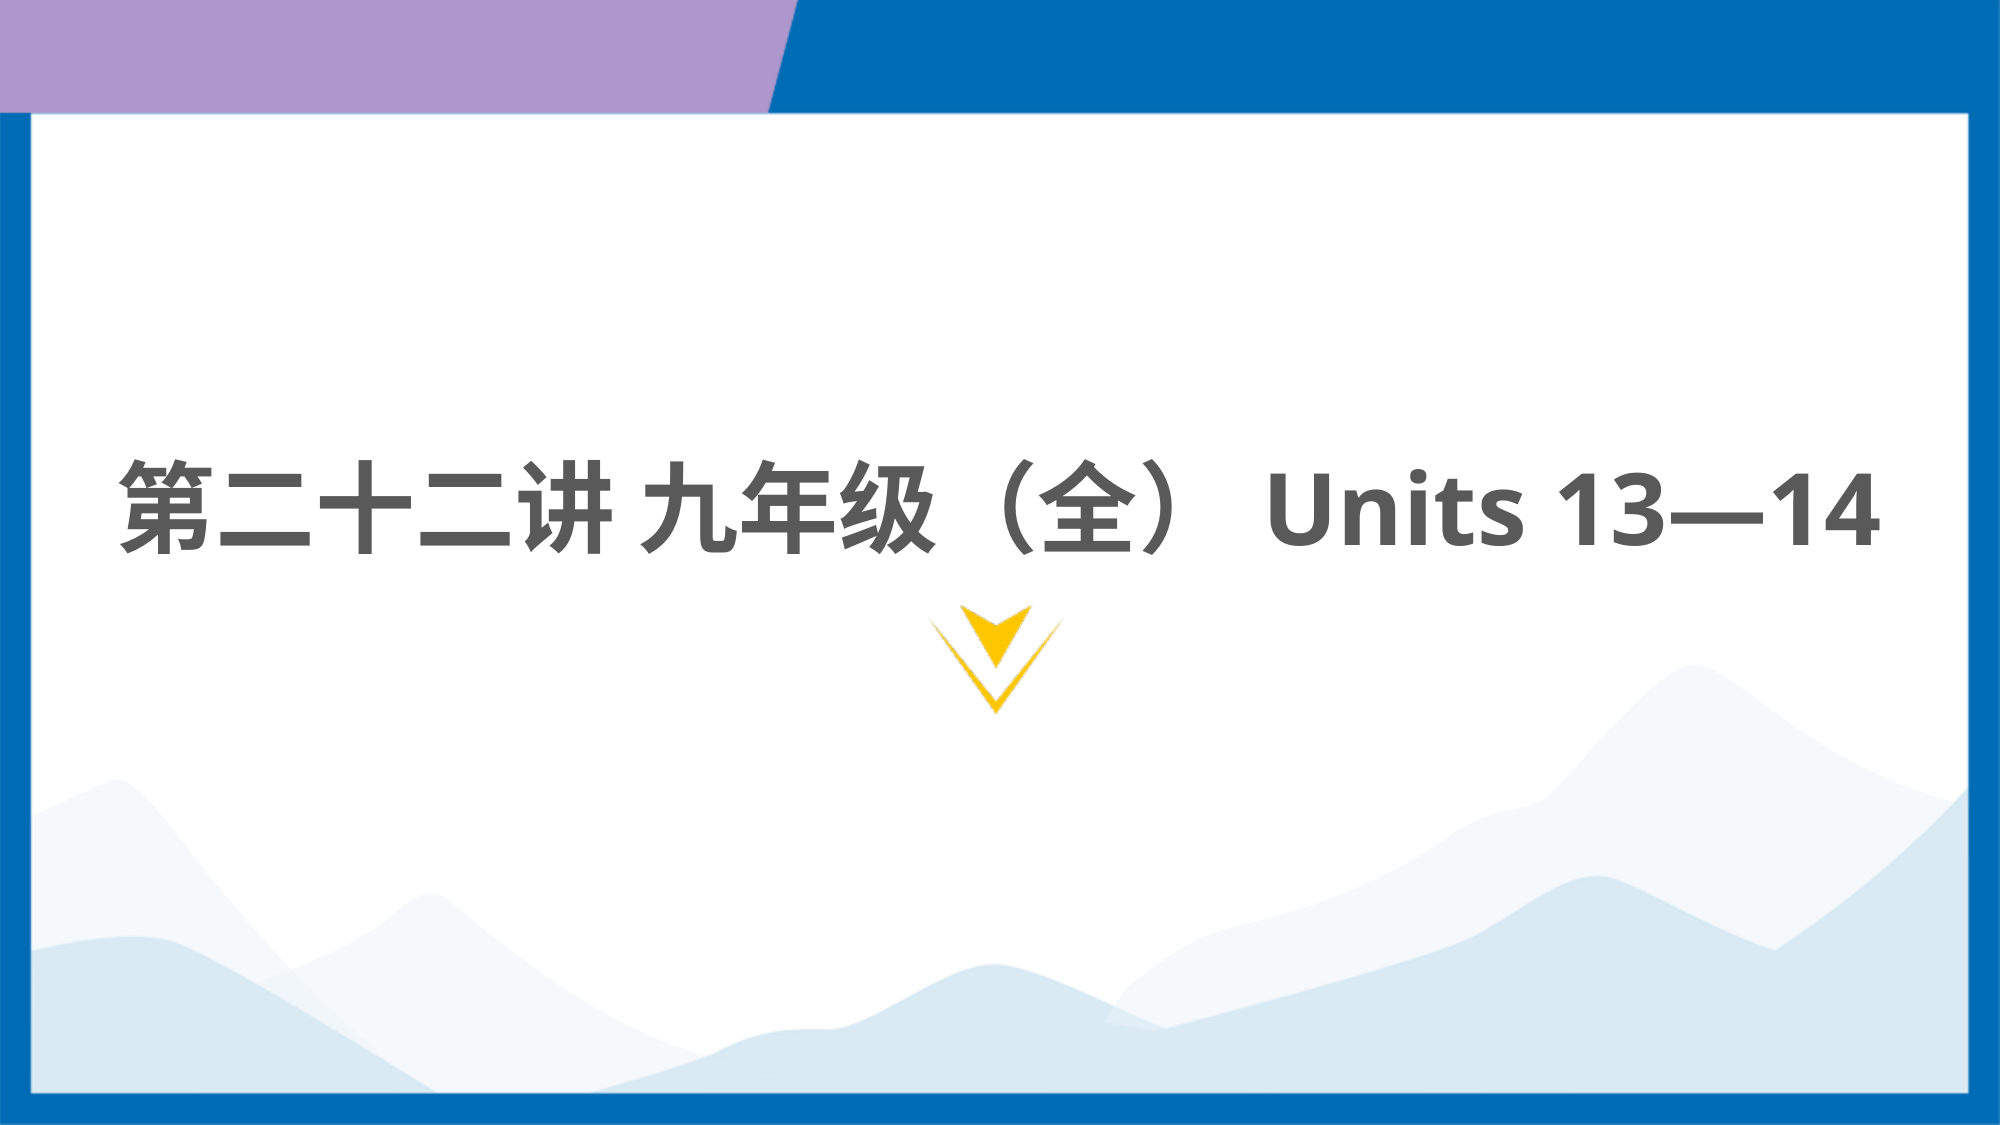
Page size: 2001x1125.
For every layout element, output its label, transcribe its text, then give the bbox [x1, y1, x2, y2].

text_box 第二十二讲 九年级（全）Units 13—14 [35, 383, 1962, 566]
picture [0, 0, 2000, 1125]
